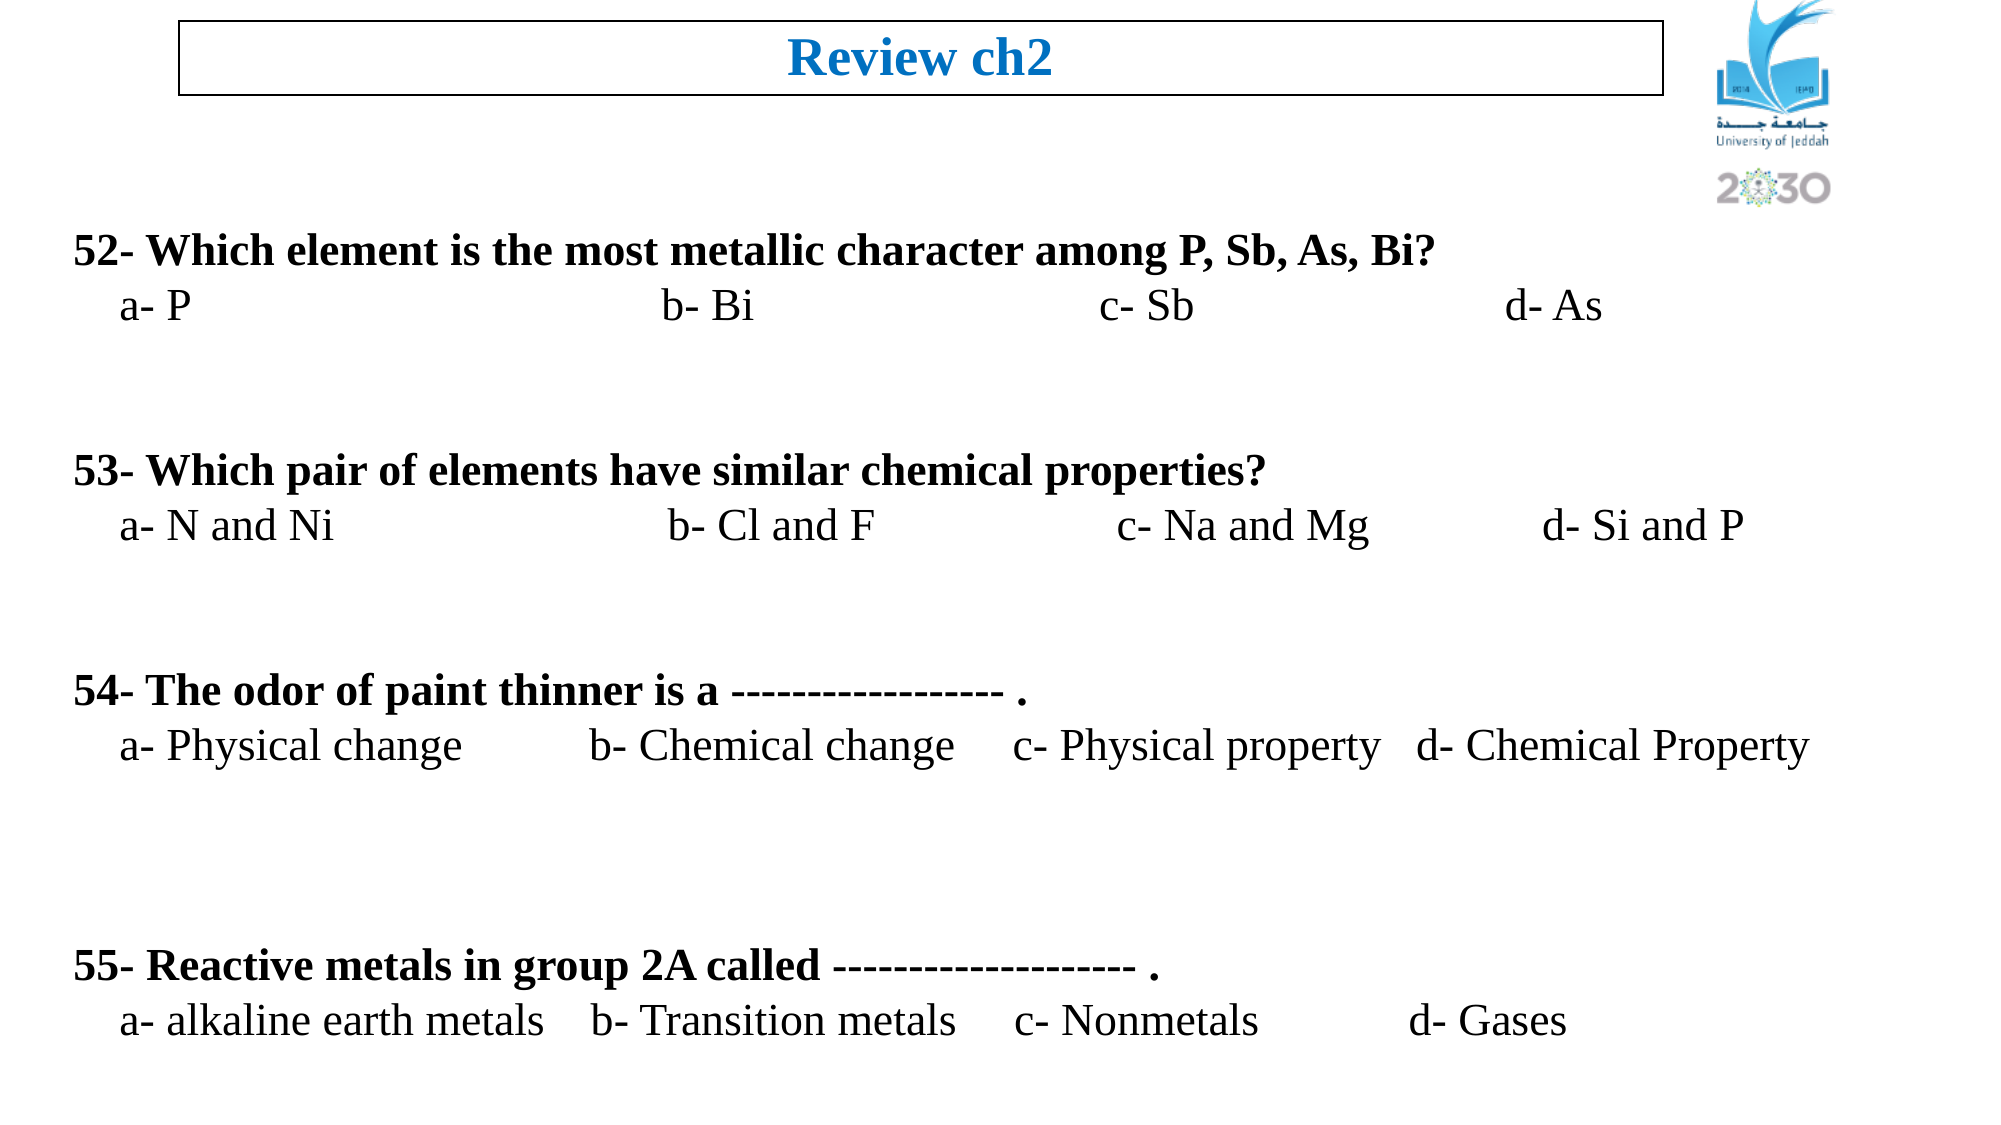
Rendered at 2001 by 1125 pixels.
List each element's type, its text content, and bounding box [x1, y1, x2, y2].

picture [1697, 0, 1851, 213]
text_box 52- Which element is the most metallic character among P, Sb, As, Bi? a- P b- Bi c- Sb d- As 53- Which pair of elements have similar chemical properties? a- N and Ni b- Cl and F c- Na and Mg d- Si and P 54- The odor of paint thinner is a ------------------ . a- Physical change b- Chemical change c- Physical property d- Chemical Property 55- Reactive metals in group 2A called -------------------- . a- alkaline earth metals b- Transition metals c- Nonmetals d- Gases [58, 212, 1913, 1052]
text_box Review ch2 [178, 20, 1664, 96]
